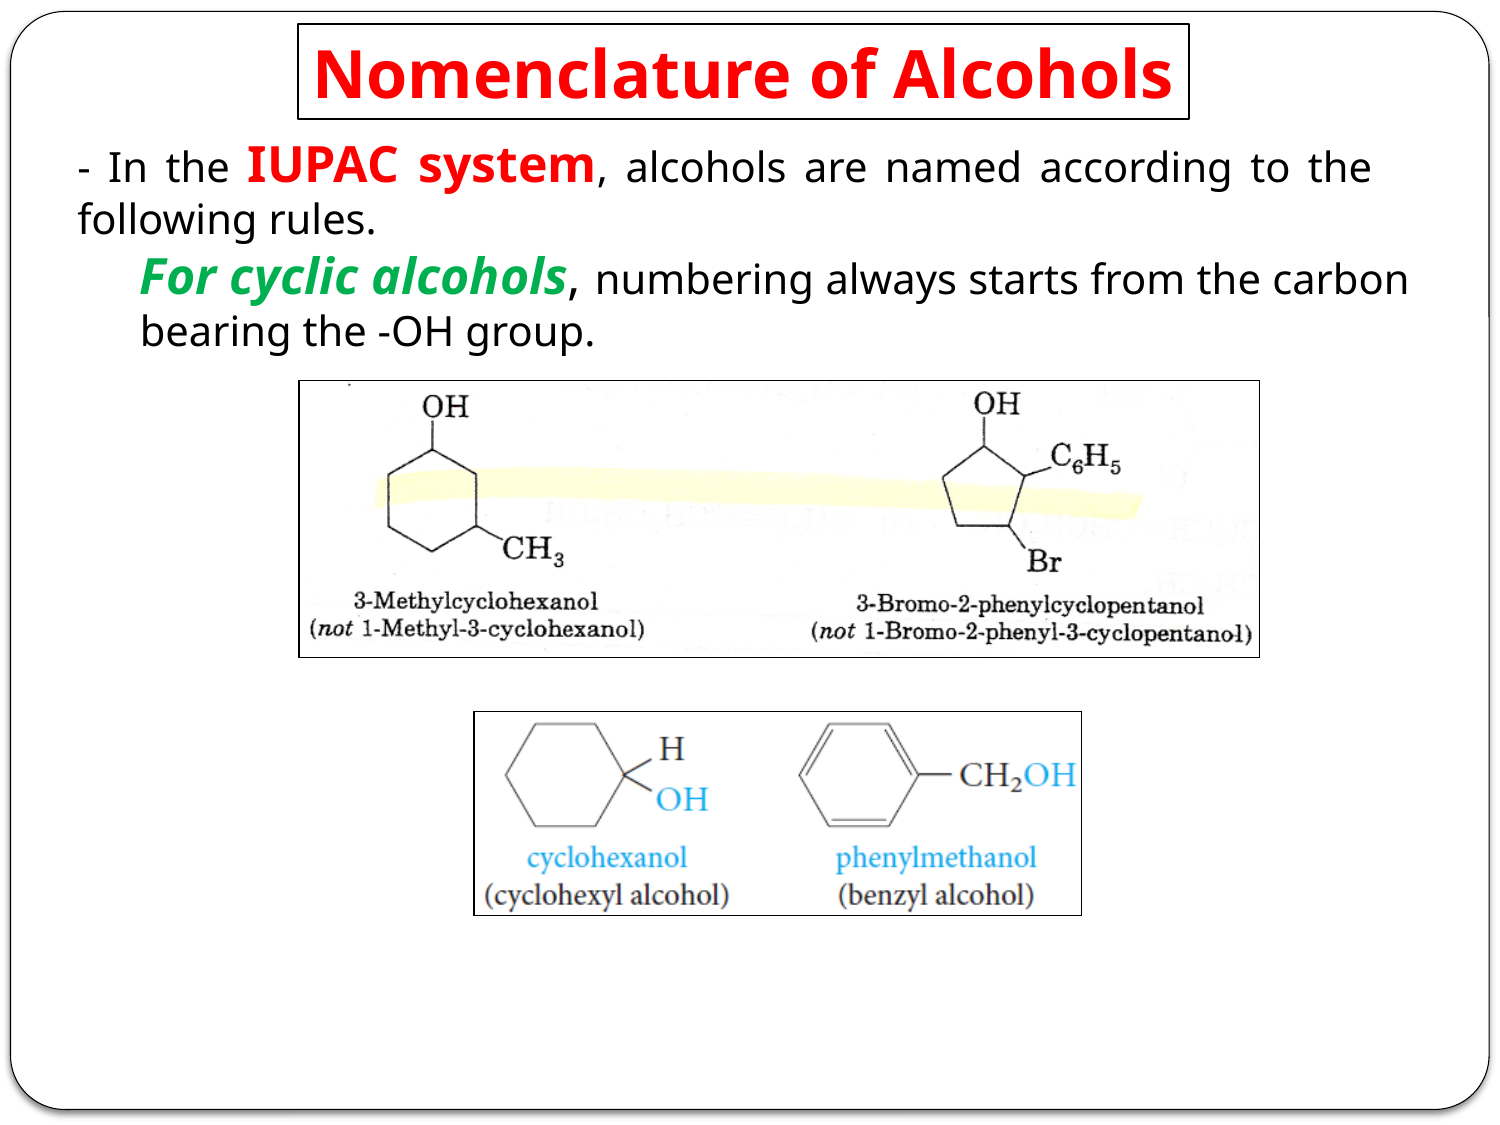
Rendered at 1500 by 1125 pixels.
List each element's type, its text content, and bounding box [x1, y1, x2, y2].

text_box - In the IUPAC system, alcohols are named according to the following rules. [62, 125, 1388, 250]
text_box Nomenclature of Alcohols [297, 23, 1190, 120]
picture [474, 712, 1081, 915]
picture [299, 381, 1259, 658]
text_box For cyclic alcohols, numbering always starts from the carbon bearing the -OH group. [125, 237, 1425, 363]
